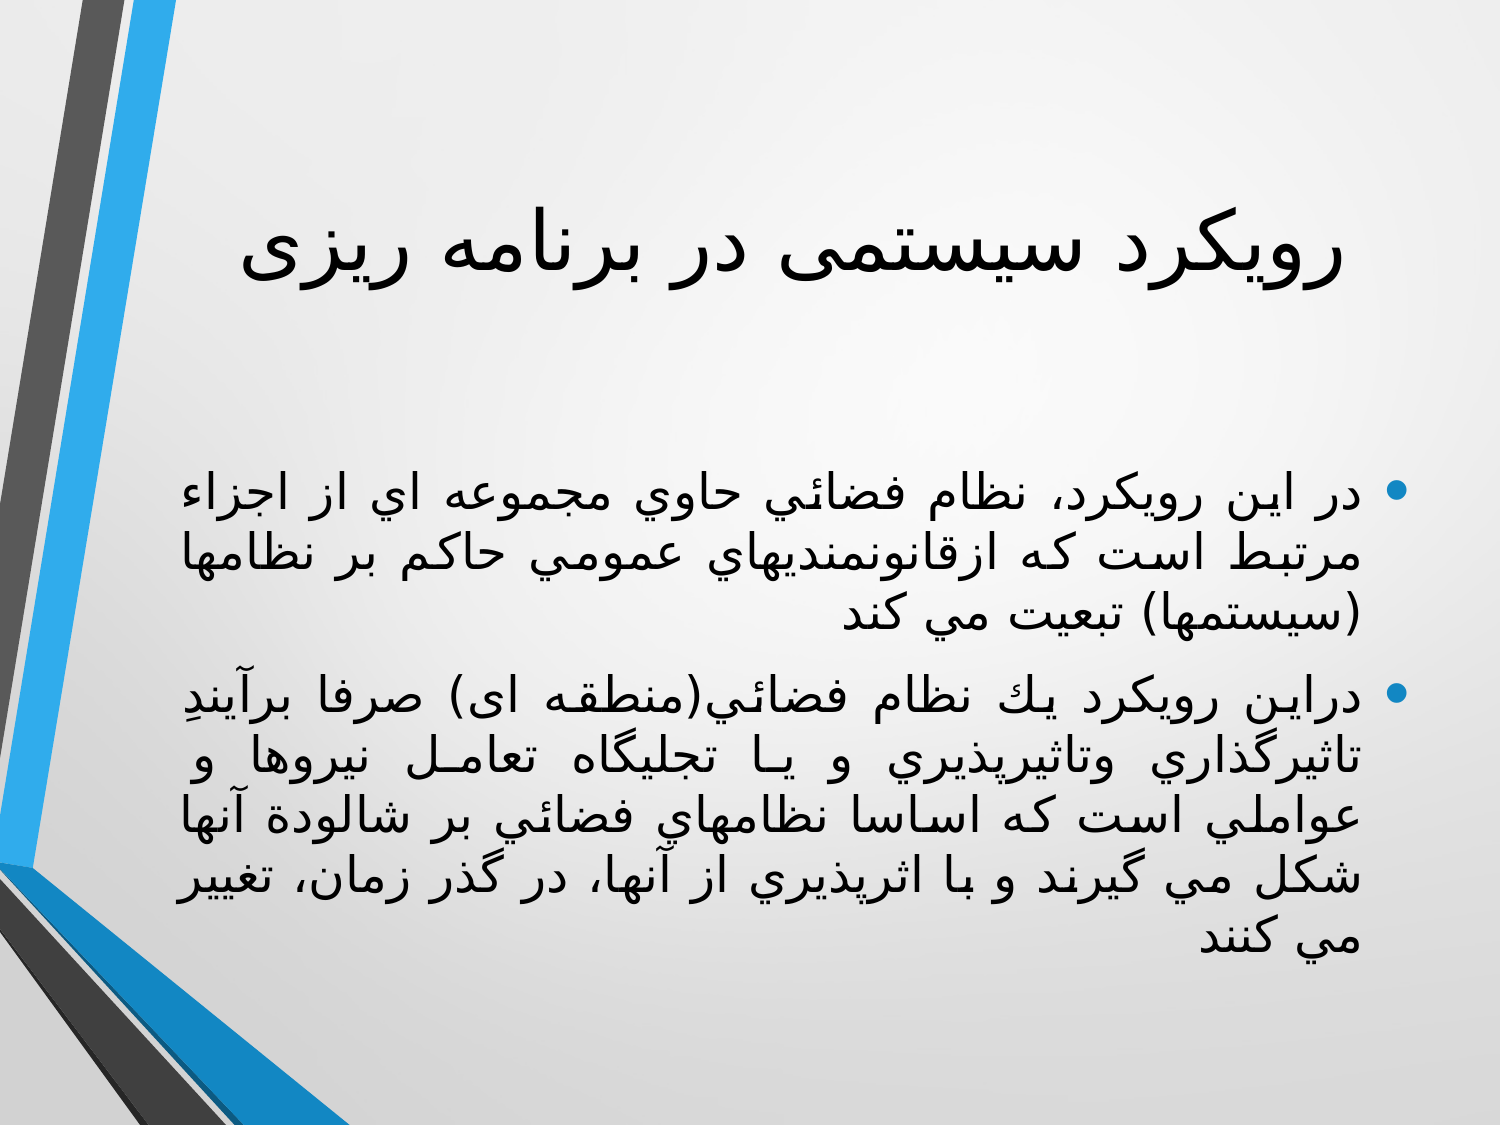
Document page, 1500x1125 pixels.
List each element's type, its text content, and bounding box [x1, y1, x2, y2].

list در اين رويكرد، نظام فضائي حاوي مجموعه اي از اجزاء مرتبط است كه ازقانونمنديهاي عمومي حاكم بر نظامها (سيستمها) تبعيت مي كند دراین رویکرد يك نظام فضائي(منطقه ای) صرفا برآيندِ تاثيرگذاري وتاثيرپذيري و يا تجليگاه تعامل نيروها و عواملي است كه اساسا نظامهاي فضائي بر شالودة آنها شكل مي گيرند و با اثرپذيري از آنها، در گذر زمان، تغيير مي كنند [161, 437, 1425, 985]
title رویکرد سیستمی در برنامه ریزی [161, 75, 1425, 400]
